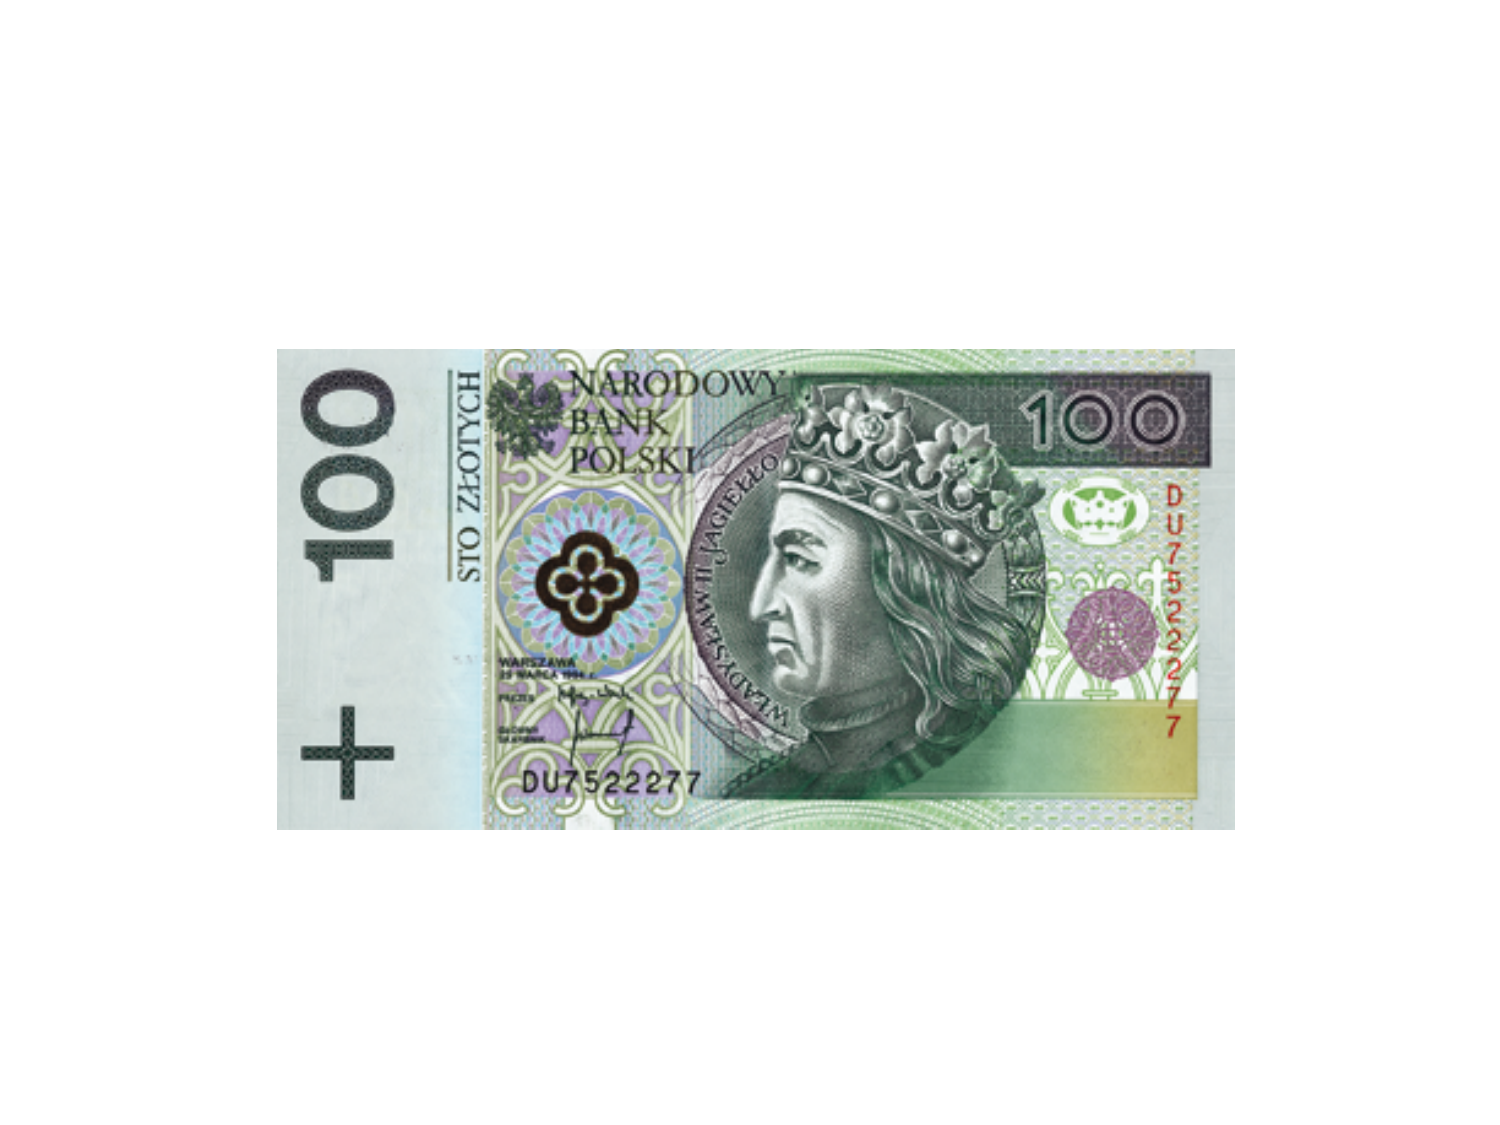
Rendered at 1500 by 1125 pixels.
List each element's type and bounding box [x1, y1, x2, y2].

picture [277, 349, 1235, 830]
